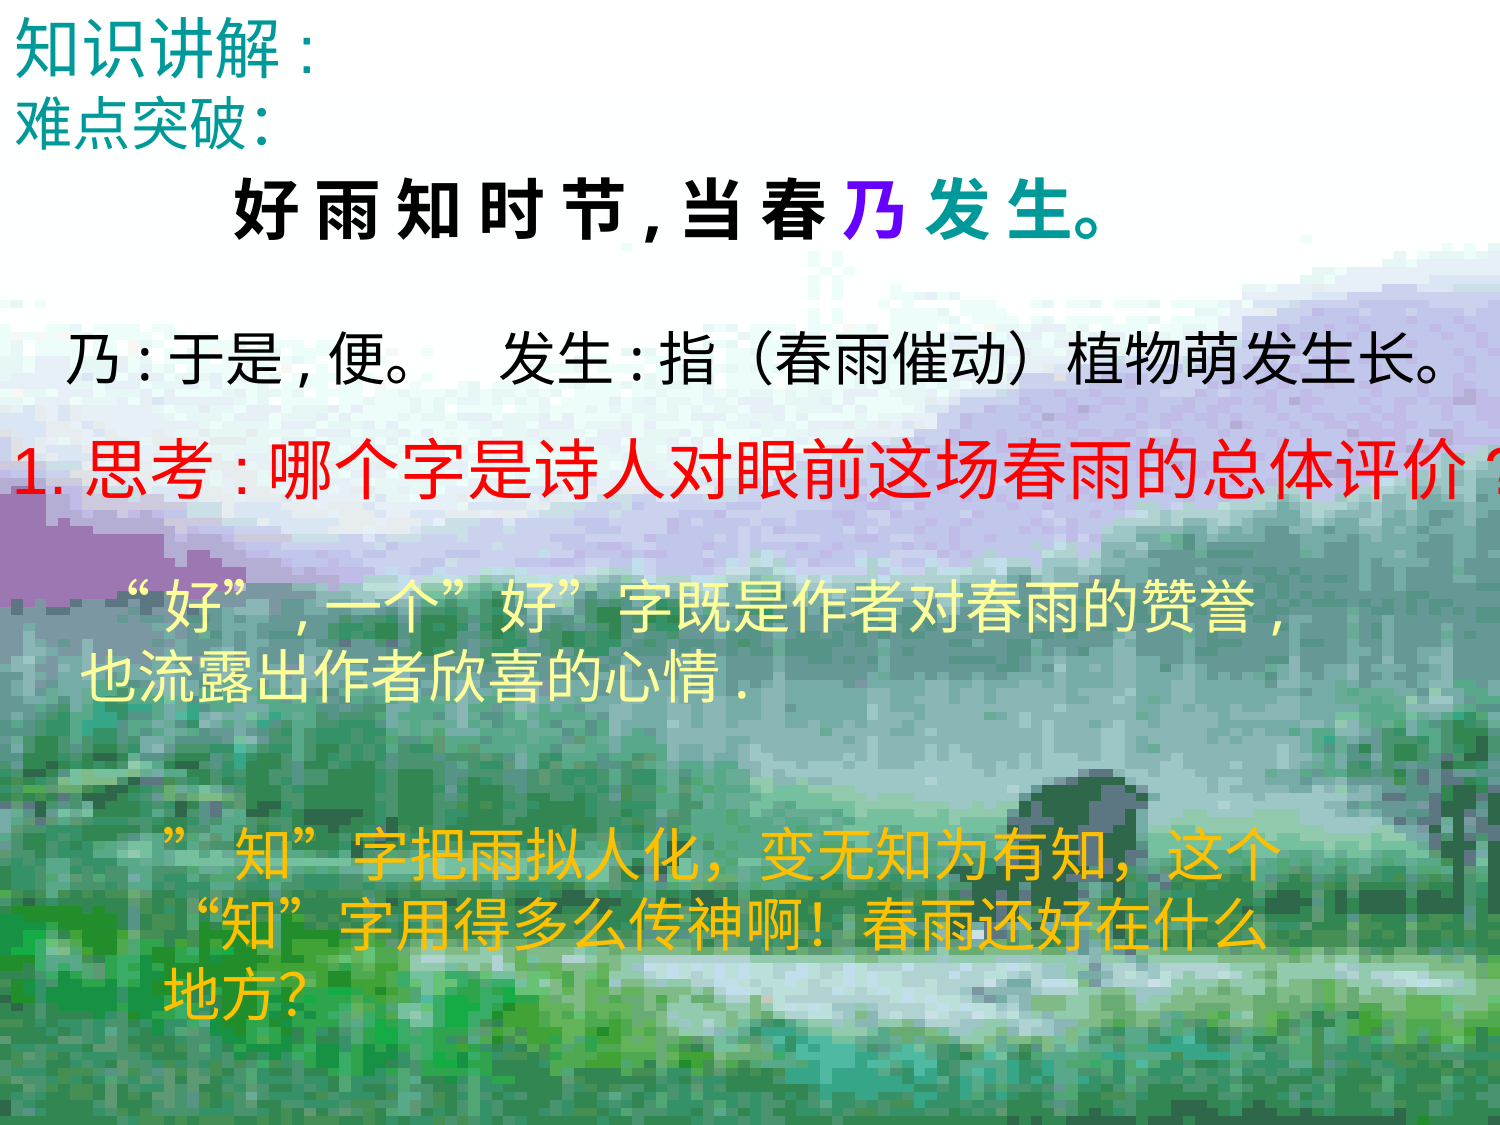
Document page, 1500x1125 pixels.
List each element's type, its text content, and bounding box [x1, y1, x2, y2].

text_box 知识讲解: 难点突破： [0, 0, 381, 89]
picture [0, 89, 1500, 1125]
